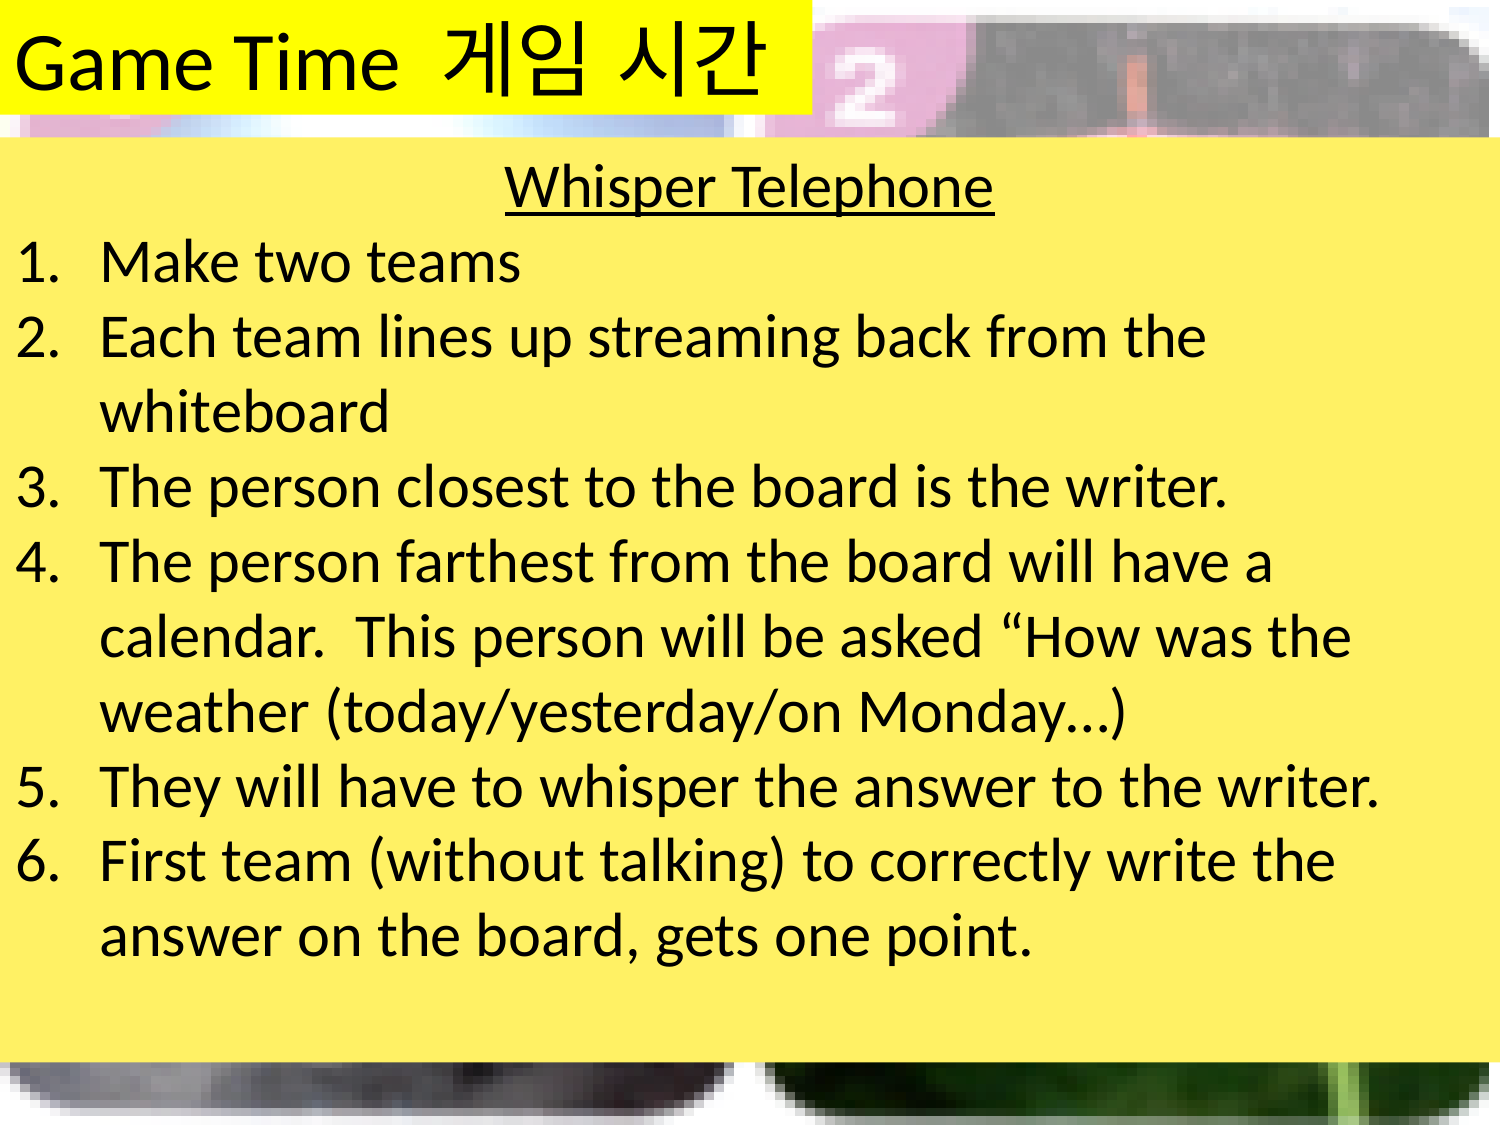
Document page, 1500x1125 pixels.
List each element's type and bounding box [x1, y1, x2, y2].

text_box [0, 0, 1500, 1125]
